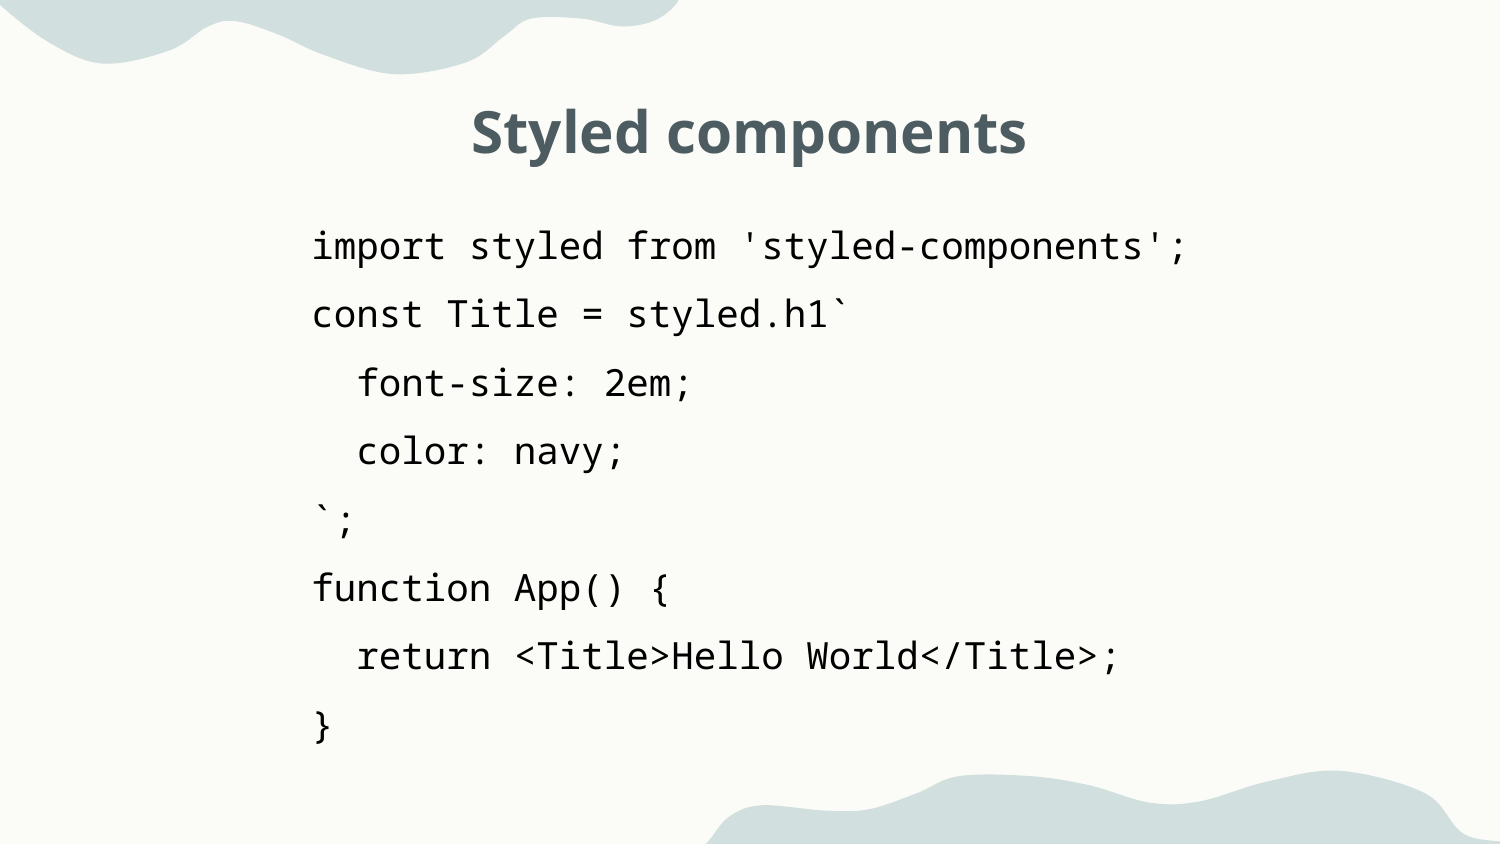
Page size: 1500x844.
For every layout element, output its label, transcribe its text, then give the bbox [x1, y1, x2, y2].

title Styled components [122, 88, 1378, 181]
text_box import styled from 'styled-components'; const Title = styled.h1` font-size: 2em; color: navy; `; function App() { return <Title>Hello World</Title>; } [296, 207, 1204, 754]
